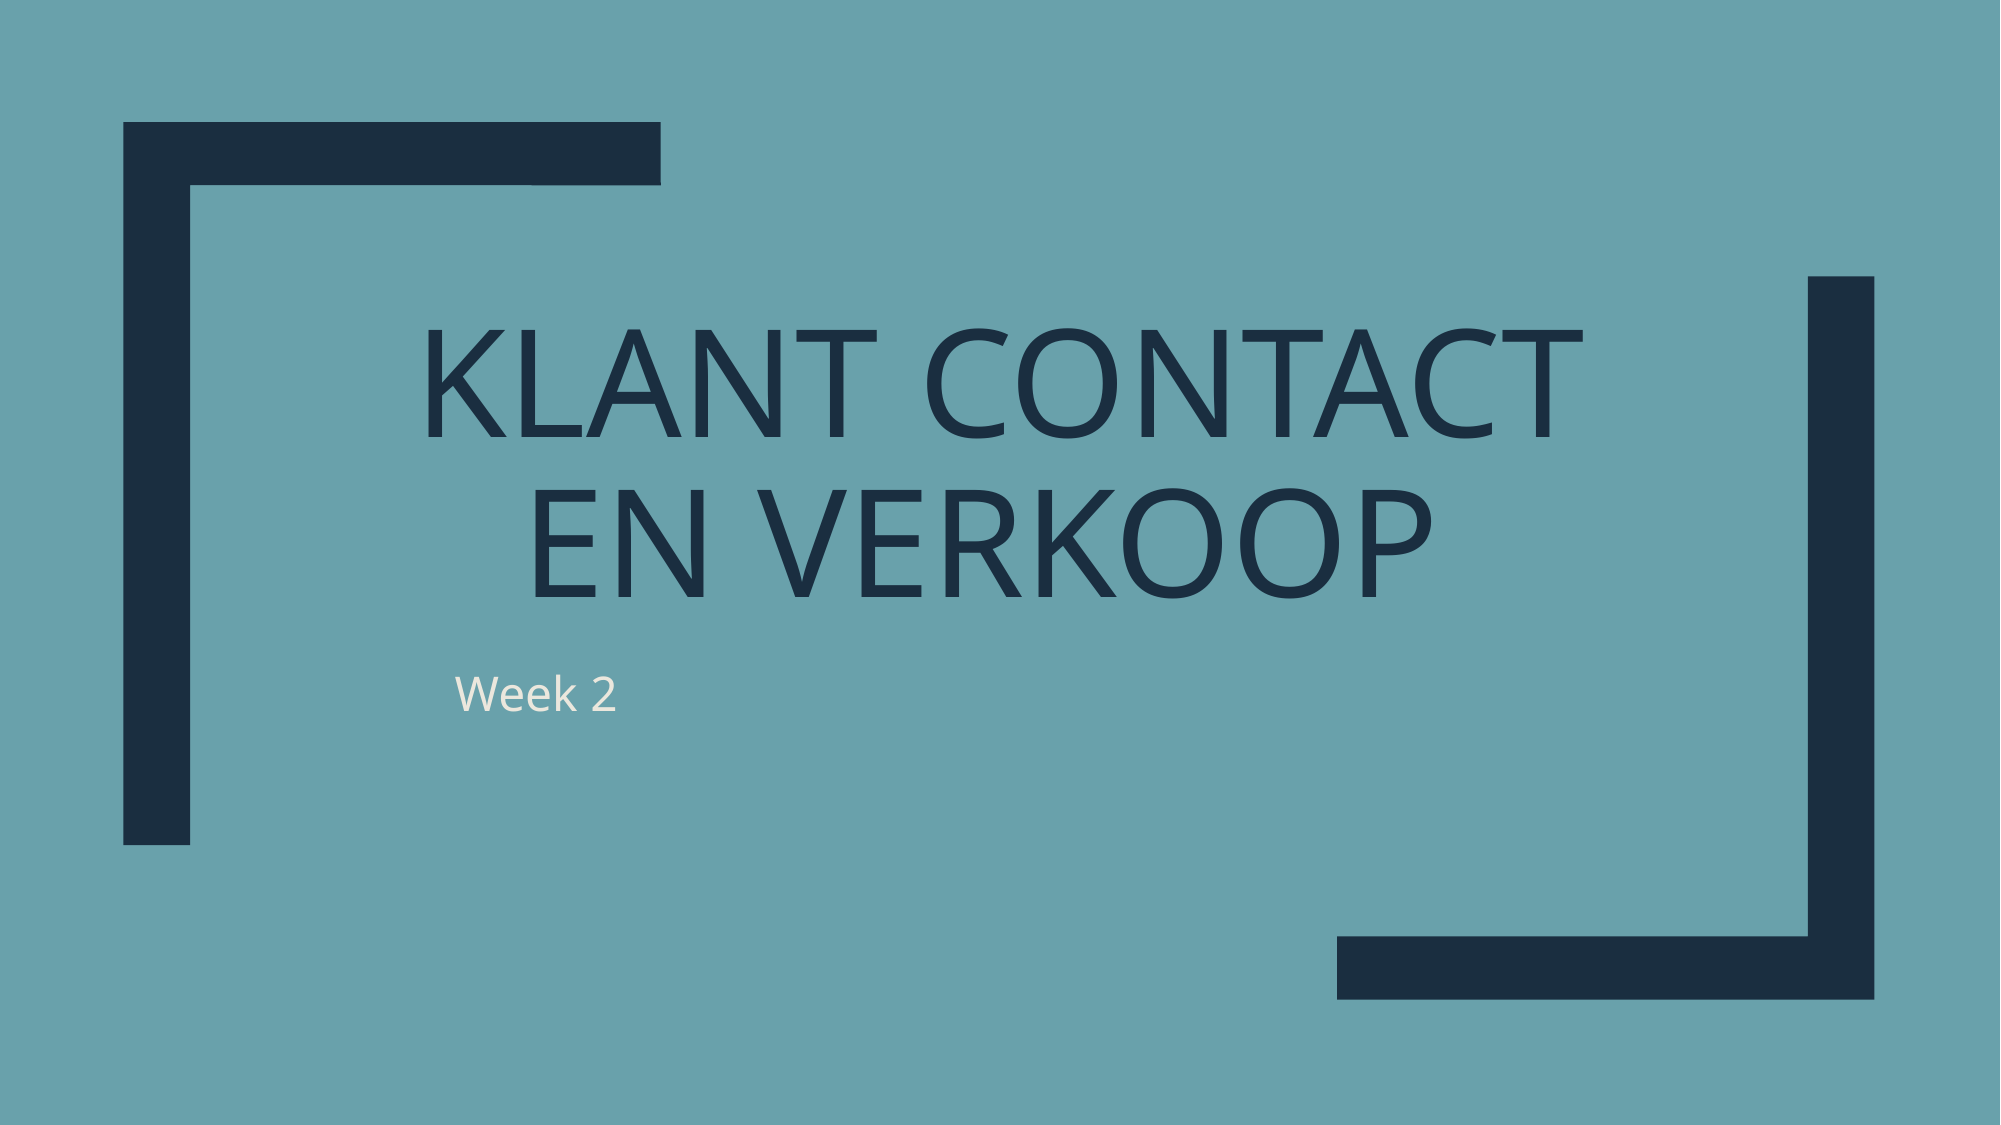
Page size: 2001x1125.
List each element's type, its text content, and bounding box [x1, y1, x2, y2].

subtitle Week 2 [439, 649, 1561, 828]
title Klant contact en verkoop [314, 293, 1686, 638]
